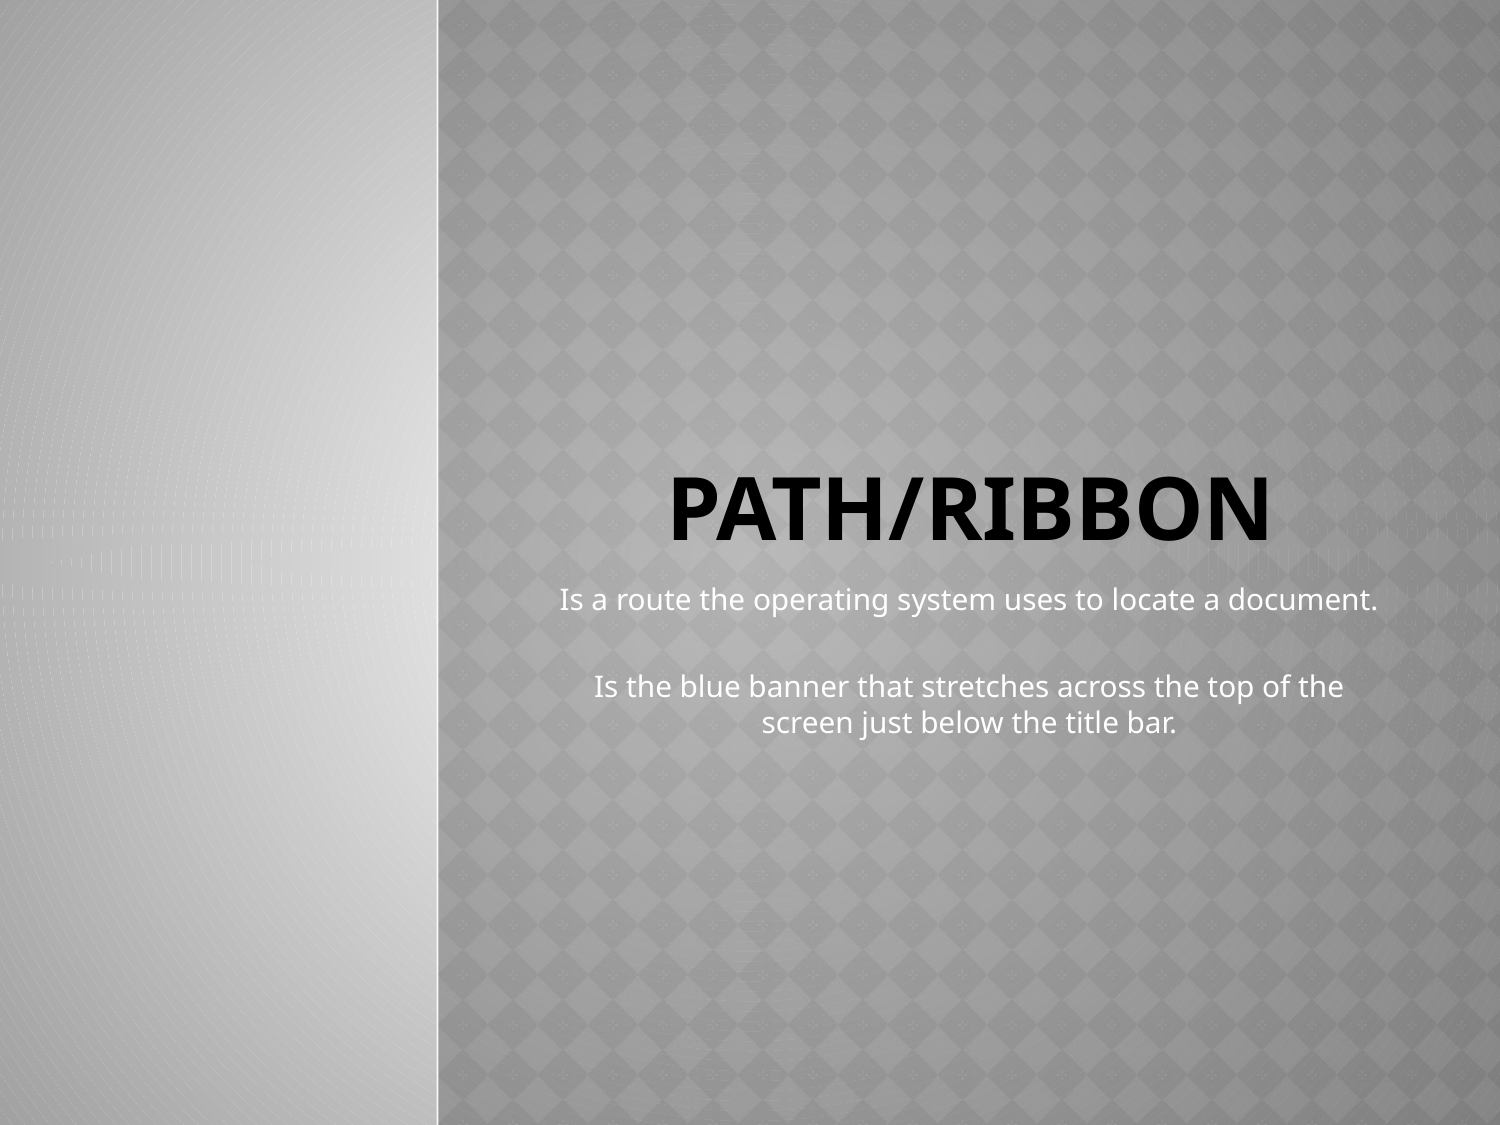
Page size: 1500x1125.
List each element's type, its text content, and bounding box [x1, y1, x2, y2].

title Path/ribbon [552, 87, 1390, 558]
subtitle Is a route the operating system uses to locate a document. Is the blue banner that stretches across the top of the screen just below the title bar. [550, 580, 1390, 762]
